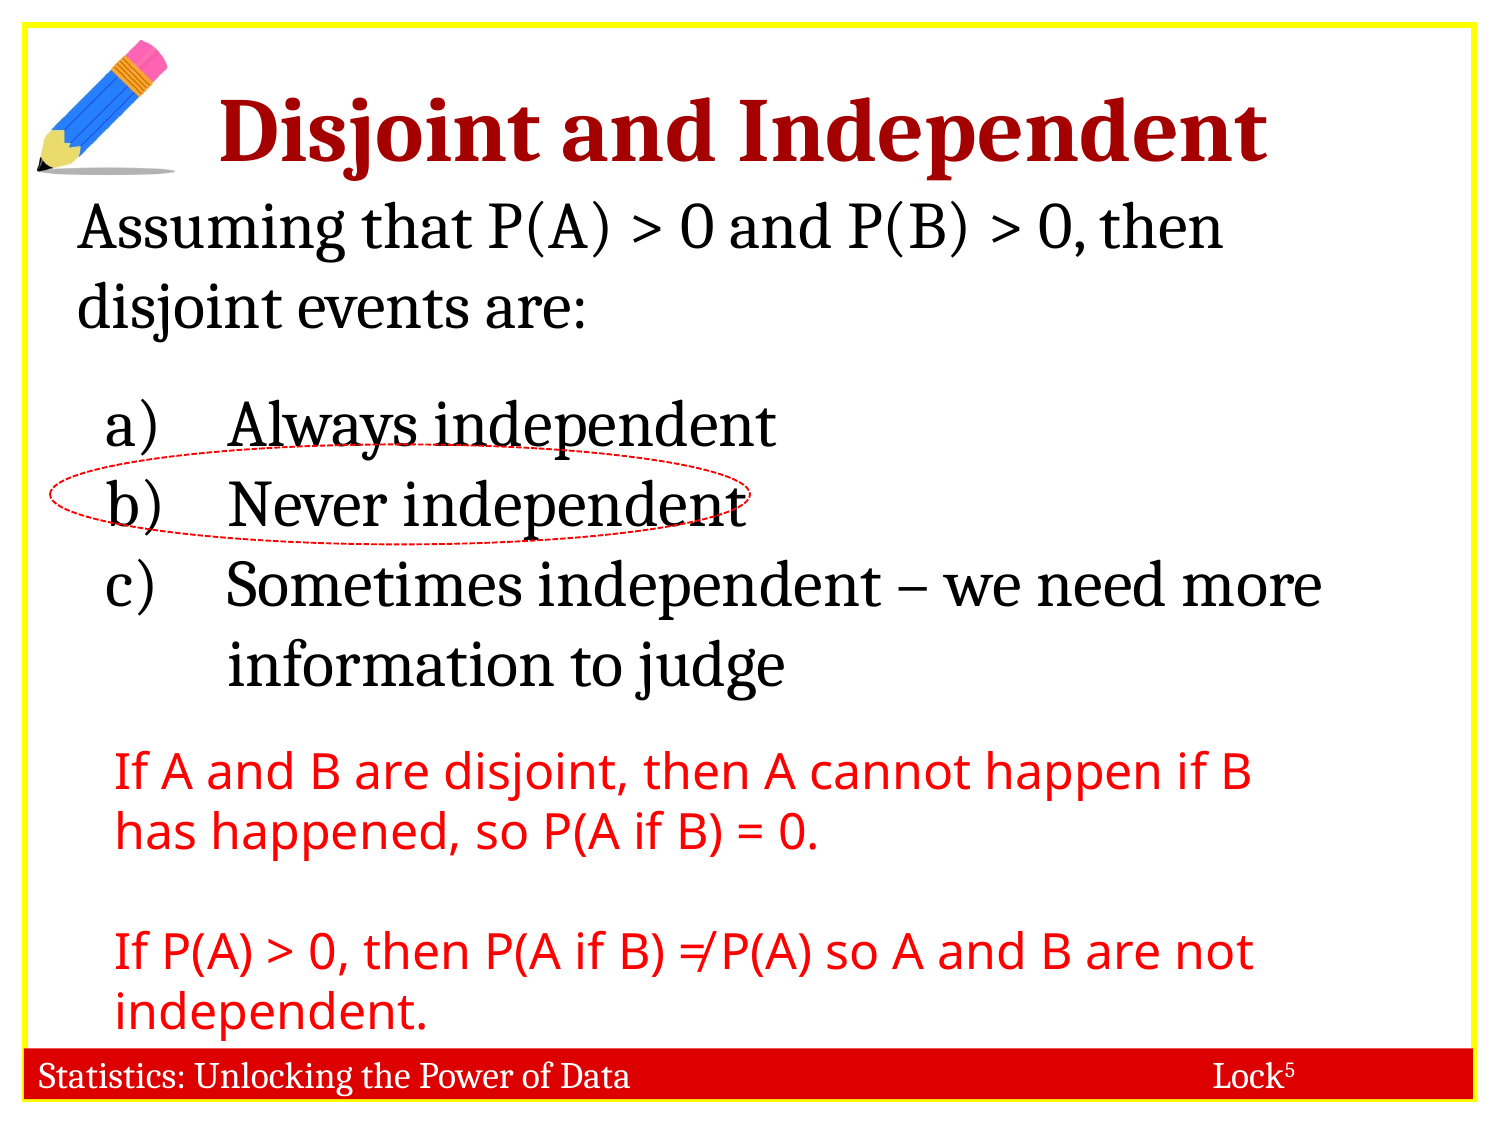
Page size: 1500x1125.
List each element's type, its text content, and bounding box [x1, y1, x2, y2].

text_box Assuming that P(A) > 0 and P(B) > 0, then disjoint events are: Always independent Never independent Sometimes independent – we need more information to judge [62, 174, 1438, 707]
text_box [49, 443, 751, 546]
text_box Disjoint and Independent [181, 62, 1413, 174]
picture [37, 40, 176, 176]
text_box If A and B are disjoint, then A cannot happen if B has happened, so P(A if B) = 0. If P(A) > 0, then P(A if B) ≠ P(A) so A and B are not independent. [99, 731, 1288, 1047]
